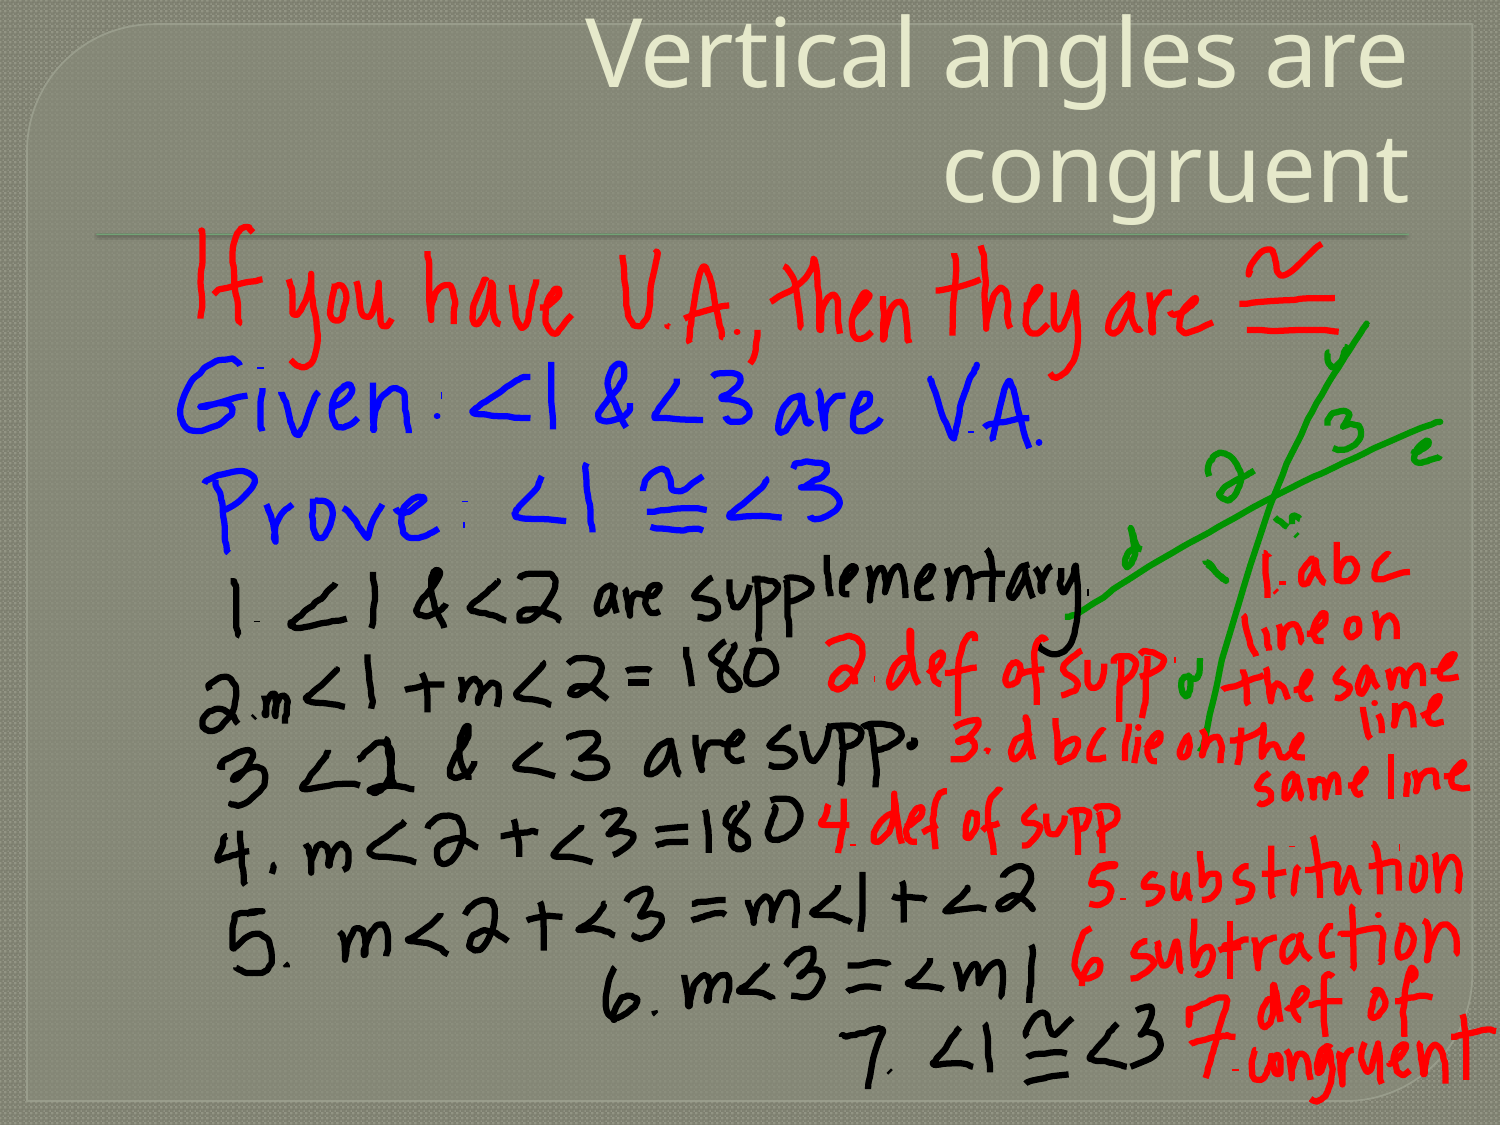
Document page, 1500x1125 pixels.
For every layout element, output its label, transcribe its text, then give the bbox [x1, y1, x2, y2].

text_box [838, 745, 845, 786]
text_box [539, 288, 573, 335]
text_box [1351, 905, 1355, 932]
text_box [1124, 527, 1142, 568]
text_box [962, 809, 980, 842]
text_box [1221, 674, 1265, 691]
text_box [1253, 936, 1277, 970]
text_box [1281, 934, 1312, 963]
text_box [1205, 322, 1368, 736]
text_box [265, 503, 293, 543]
text_box [1148, 291, 1172, 334]
text_box [1054, 718, 1079, 763]
text_box [783, 265, 796, 289]
text_box [989, 576, 994, 602]
text_box [179, 357, 248, 432]
text_box [426, 814, 479, 865]
text_box [944, 666, 977, 674]
text_box [1023, 286, 1049, 335]
text_box [513, 819, 521, 857]
text_box [231, 226, 254, 284]
text_box [777, 394, 813, 434]
text_box [1369, 989, 1387, 1019]
text_box [304, 843, 350, 874]
text_box [841, 1027, 884, 1090]
text_box [1038, 564, 1079, 656]
text_box [1024, 1011, 1073, 1038]
text_box [1412, 439, 1441, 464]
text_box [1088, 729, 1107, 761]
text_box [621, 250, 659, 327]
text_box [1130, 1005, 1162, 1068]
text_box [518, 572, 561, 622]
text_box [1430, 653, 1459, 680]
text_box [859, 871, 864, 932]
text_box [625, 668, 652, 672]
text_box [366, 654, 374, 709]
text_box [539, 901, 545, 951]
text_box [1094, 805, 1119, 836]
text_box [991, 420, 1030, 449]
text_box [1310, 1045, 1334, 1103]
text_box [1362, 706, 1372, 740]
text_box [655, 826, 689, 832]
text_box [1339, 927, 1385, 963]
text_box [1301, 421, 1442, 495]
text_box [1402, 1000, 1409, 1037]
text_box [768, 726, 796, 768]
text_box [1173, 871, 1193, 899]
text_box [1386, 664, 1424, 689]
text_box [1351, 944, 1355, 970]
text_box [1169, 297, 1214, 335]
text_box [929, 364, 978, 440]
text_box [816, 389, 846, 430]
text_box [953, 253, 957, 286]
text_box [513, 475, 567, 522]
text_box [1323, 973, 1334, 1001]
text_box [358, 741, 415, 794]
text_box [1139, 650, 1165, 678]
text_box [841, 565, 857, 596]
text_box [792, 460, 841, 520]
text_box [1293, 670, 1313, 700]
text_box [946, 567, 972, 600]
text_box [1236, 743, 1241, 766]
text_box [691, 265, 717, 314]
text_box [394, 496, 440, 539]
text_box [1089, 863, 1117, 906]
text_box [685, 646, 693, 687]
text_box [433, 413, 441, 419]
text_box [981, 822, 1000, 832]
text_box [691, 899, 726, 905]
text_box [683, 304, 730, 320]
text_box [757, 605, 761, 642]
text_box [892, 895, 902, 899]
text_box [646, 507, 707, 513]
text_box [983, 1023, 991, 1073]
text_box [1334, 666, 1351, 699]
text_box [1345, 618, 1361, 639]
text_box [216, 835, 240, 862]
text_box [218, 749, 267, 807]
text_box [584, 462, 594, 533]
text_box [711, 372, 751, 423]
text_box [997, 865, 1034, 911]
text_box [1033, 636, 1047, 669]
text_box [1107, 291, 1143, 335]
text_box [427, 683, 445, 687]
text_box [1360, 1042, 1383, 1085]
text_box [289, 582, 347, 629]
text_box [944, 886, 987, 912]
text_box [355, 280, 393, 327]
text_box [568, 732, 609, 779]
text_box [1247, 243, 1323, 277]
text_box [798, 315, 803, 329]
text_box [931, 790, 947, 850]
text_box [271, 863, 276, 874]
text_box [653, 378, 704, 421]
text_box [259, 388, 264, 432]
text_box [1246, 329, 1339, 333]
text_box [407, 913, 449, 956]
text_box [1034, 565, 1053, 593]
text_box [1274, 516, 1289, 528]
text_box [1242, 614, 1257, 657]
text_box [1283, 773, 1304, 800]
text_box [650, 526, 704, 532]
text_box [338, 923, 389, 961]
text_box [329, 383, 359, 429]
text_box [1112, 655, 1137, 686]
text_box [1263, 627, 1271, 651]
text_box [1403, 966, 1417, 998]
text_box [724, 802, 749, 851]
text_box [311, 498, 334, 539]
text_box [518, 830, 539, 835]
text_box [280, 391, 320, 436]
text_box [1263, 552, 1269, 598]
text_box [728, 579, 751, 609]
text_box [1035, 439, 1043, 446]
text_box [1206, 451, 1255, 502]
text_box [646, 740, 681, 776]
text_box [1143, 873, 1164, 905]
text_box [234, 285, 245, 325]
text_box [957, 670, 969, 717]
text_box [1336, 541, 1358, 582]
text_box [1373, 553, 1411, 581]
text_box [728, 477, 782, 519]
text_box [1373, 610, 1398, 640]
text_box [199, 229, 204, 319]
text_box [916, 565, 935, 599]
text_box [1418, 1041, 1447, 1084]
text_box [1218, 946, 1242, 952]
text_box [1234, 865, 1254, 903]
text_box [468, 580, 507, 622]
text_box [1396, 922, 1415, 959]
text_box [1261, 871, 1287, 875]
text_box [922, 824, 938, 834]
text_box [1308, 1000, 1343, 1006]
text_box [263, 693, 289, 724]
text_box [1326, 410, 1362, 451]
text_box [1321, 925, 1335, 957]
text_box [888, 629, 920, 689]
text_box [951, 289, 956, 336]
text_box [601, 809, 635, 856]
text_box [1372, 843, 1380, 864]
text_box [1229, 724, 1305, 759]
text_box [905, 896, 927, 901]
text_box [1239, 297, 1335, 305]
text_box [1291, 514, 1301, 525]
text_box [231, 910, 273, 974]
text_box [1124, 723, 1130, 762]
text_box [1061, 649, 1083, 697]
text_box [1021, 805, 1042, 847]
text_box [1223, 938, 1249, 947]
text_box [1190, 1034, 1236, 1045]
text_box [1300, 557, 1326, 586]
text_box [1463, 1035, 1467, 1080]
text_box [1100, 832, 1104, 854]
text_box [368, 820, 417, 864]
text_box [1191, 918, 1214, 976]
text_box [552, 825, 593, 864]
text_box [577, 902, 616, 937]
text_box [1008, 563, 1034, 599]
text_box [1245, 683, 1250, 706]
text_box [1371, 700, 1378, 706]
text_box [688, 310, 724, 344]
text_box [415, 569, 447, 629]
text_box [567, 657, 608, 700]
text_box [694, 730, 745, 771]
text_box [850, 291, 873, 340]
title Vertical angles are congruent [75, 41, 1425, 230]
text_box [421, 672, 429, 713]
text_box [1348, 768, 1367, 796]
text_box [625, 887, 663, 940]
text_box [908, 739, 916, 749]
text_box [979, 245, 1012, 330]
text_box [927, 651, 944, 686]
text_box [1019, 668, 1045, 676]
text_box [1311, 835, 1319, 867]
text_box [1079, 496, 1272, 614]
text_box [786, 597, 791, 638]
text_box [1422, 919, 1458, 962]
text_box [905, 806, 924, 843]
text_box [426, 251, 457, 325]
text_box [867, 565, 907, 602]
text_box [203, 470, 256, 511]
text_box [1075, 827, 1079, 855]
text_box [1242, 669, 1246, 681]
text_box [957, 633, 976, 670]
text_box [370, 571, 376, 629]
text_box [811, 885, 852, 924]
text_box [1411, 857, 1426, 892]
text_box [230, 580, 241, 637]
text_box [1277, 623, 1304, 649]
text_box [1204, 560, 1227, 582]
text_box [745, 648, 777, 686]
text_box [826, 724, 863, 749]
text_box [213, 278, 263, 295]
text_box [826, 635, 864, 691]
text_box [1451, 1028, 1497, 1038]
text_box [1395, 994, 1433, 1002]
text_box [749, 329, 759, 365]
text_box [219, 504, 230, 554]
text_box [1306, 612, 1327, 642]
text_box [604, 966, 639, 1021]
text_box [342, 503, 384, 539]
text_box [704, 809, 710, 853]
text_box [1368, 860, 1400, 891]
text_box [950, 719, 980, 761]
text_box [511, 279, 537, 329]
text_box [500, 832, 515, 837]
text_box [872, 792, 903, 844]
text_box [471, 278, 501, 326]
text_box [1293, 865, 1300, 895]
text_box [1270, 875, 1274, 899]
text_box [1049, 291, 1079, 379]
text_box [1413, 769, 1439, 793]
text_box [691, 912, 726, 922]
text_box [846, 985, 882, 993]
text_box [988, 825, 998, 855]
text_box [985, 548, 994, 572]
text_box [972, 572, 1005, 579]
text_box [1405, 772, 1409, 797]
text_box [1338, 1049, 1354, 1086]
text_box [1197, 1040, 1218, 1079]
text_box [1250, 1049, 1282, 1081]
text_box [1374, 912, 1382, 918]
text_box [1180, 658, 1201, 698]
text_box [1317, 876, 1321, 898]
text_box [1256, 771, 1272, 805]
text_box [201, 676, 239, 732]
text_box [301, 749, 361, 790]
text_box [869, 746, 878, 788]
text_box [1388, 1043, 1411, 1076]
text_box [935, 278, 981, 292]
text_box [1010, 716, 1034, 761]
text_box [1178, 734, 1191, 759]
text_box [847, 961, 890, 967]
text_box [1045, 813, 1066, 836]
text_box [526, 916, 541, 922]
text_box [1130, 940, 1156, 980]
text_box [751, 578, 779, 605]
text_box [1443, 761, 1471, 790]
text_box [239, 830, 247, 886]
text_box [1357, 666, 1379, 695]
text_box [1004, 661, 1022, 687]
text_box [861, 722, 903, 751]
text_box [1461, 1014, 1467, 1033]
text_box [747, 891, 798, 929]
text_box [987, 788, 1002, 825]
text_box [1145, 732, 1162, 762]
text_box [329, 284, 348, 322]
text_box [305, 668, 346, 708]
text_box [801, 723, 832, 762]
text_box [1028, 944, 1034, 1003]
text_box [1305, 863, 1362, 894]
text_box [642, 468, 704, 492]
text_box [1199, 851, 1220, 901]
text_box [1133, 736, 1139, 764]
text_box [837, 798, 845, 854]
text_box [1376, 873, 1381, 895]
text_box [1309, 773, 1340, 799]
text_box [623, 584, 661, 617]
text_box [1141, 676, 1147, 719]
text_box [733, 329, 741, 335]
text_box [544, 915, 563, 919]
text_box [826, 554, 832, 597]
text_box [1433, 852, 1461, 893]
text_box [1034, 671, 1042, 705]
text_box [1285, 987, 1308, 1021]
text_box [1393, 703, 1415, 728]
text_box [1073, 927, 1102, 987]
text_box [372, 382, 410, 434]
text_box [1326, 346, 1347, 369]
text_box [460, 676, 500, 707]
text_box [449, 725, 475, 780]
text_box [767, 797, 802, 841]
text_box [1156, 940, 1184, 972]
text_box [882, 296, 911, 344]
text_box [995, 380, 1021, 422]
text_box [1134, 724, 1142, 731]
text_box [655, 841, 689, 847]
text_box [464, 899, 509, 952]
text_box [710, 640, 741, 691]
text_box [514, 742, 556, 777]
text_box [901, 880, 905, 923]
text_box [955, 961, 1004, 999]
text_box [1199, 743, 1203, 753]
text_box [1201, 728, 1223, 764]
text_box [1285, 1049, 1312, 1080]
text_box [693, 576, 719, 620]
text_box [242, 846, 250, 854]
text_box [1420, 695, 1444, 725]
text_box [515, 661, 552, 706]
text_box [784, 948, 824, 999]
text_box [1026, 1051, 1068, 1058]
text_box [1259, 983, 1282, 1029]
text_box [287, 273, 319, 369]
text_box [1377, 713, 1383, 734]
text_box [738, 963, 774, 1000]
text_box [404, 684, 423, 691]
text_box [1264, 667, 1289, 703]
text_box [770, 258, 841, 334]
text_box [820, 804, 841, 826]
text_box [983, 417, 1030, 428]
text_box [907, 958, 944, 991]
text_box [932, 1026, 974, 1068]
text_box [1025, 1073, 1069, 1085]
text_box [1323, 1003, 1330, 1037]
text_box [550, 361, 554, 430]
text_box [1086, 659, 1106, 689]
text_box [1187, 996, 1228, 1040]
text_box [597, 363, 631, 428]
text_box [683, 974, 731, 1008]
text_box [1068, 809, 1090, 832]
text_box [595, 584, 618, 615]
text_box [852, 393, 882, 432]
text_box [471, 376, 531, 419]
text_box [1088, 1023, 1127, 1068]
text_box [785, 576, 813, 603]
